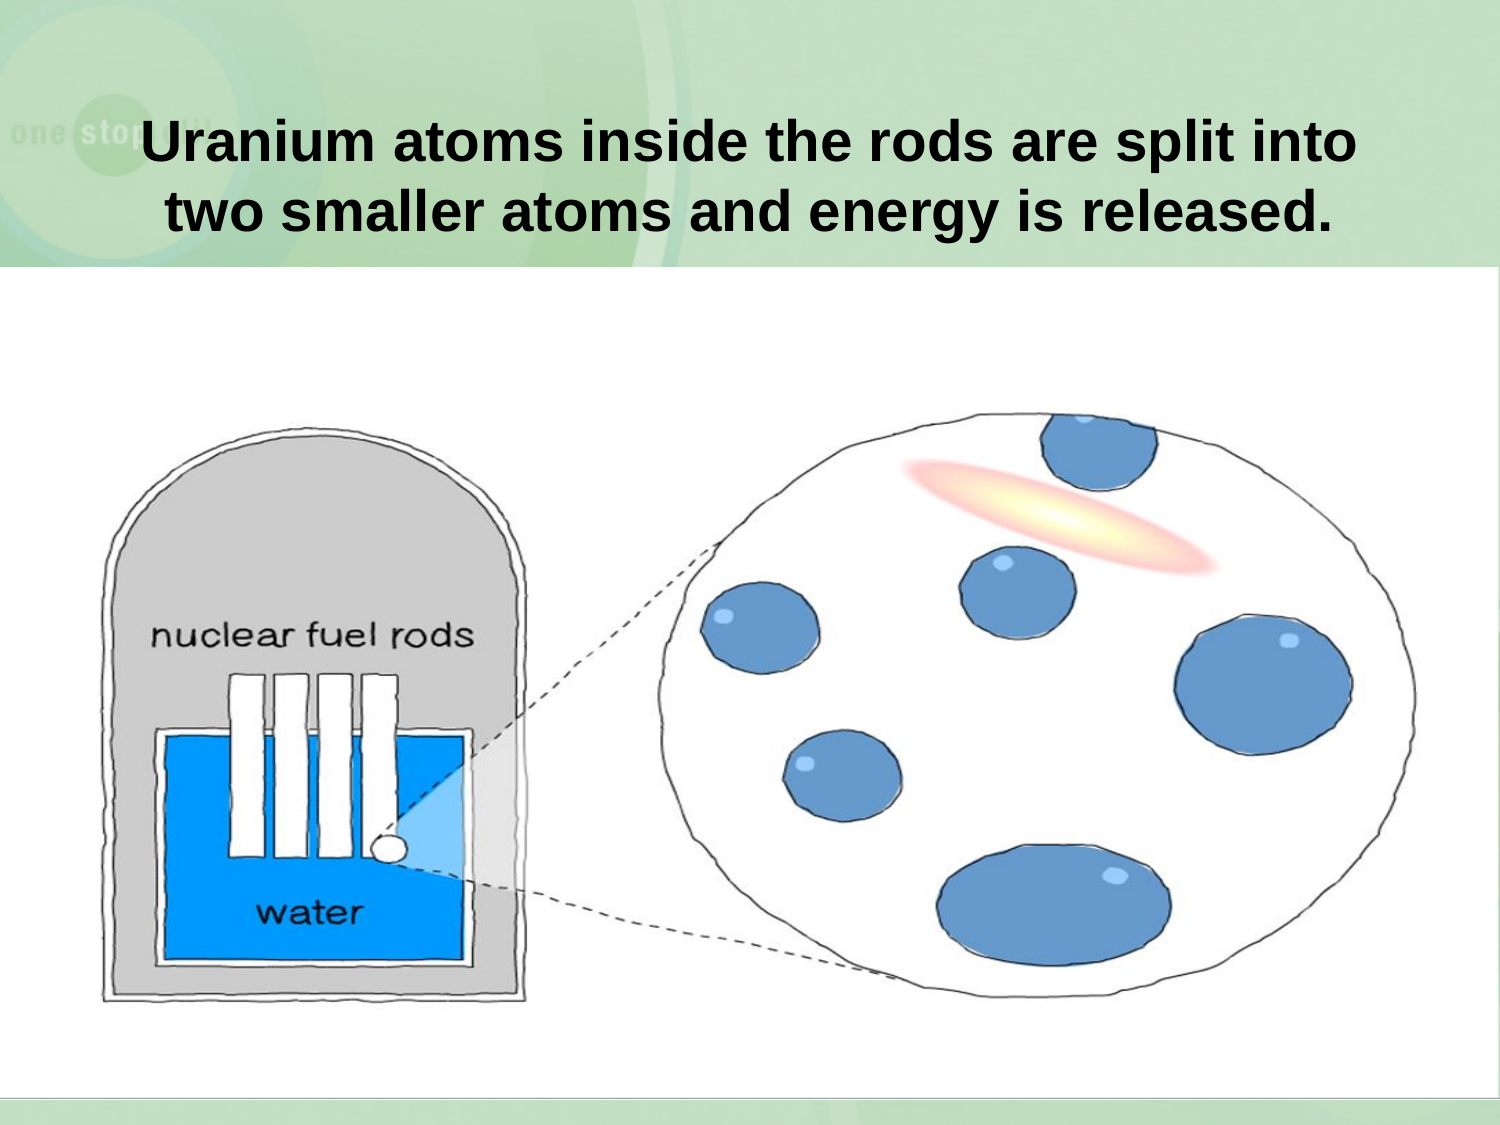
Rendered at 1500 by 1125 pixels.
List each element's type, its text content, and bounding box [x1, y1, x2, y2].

title Uranium atoms inside the rods are split into two smaller atoms and energy is released. [75, 79, 1425, 265]
picture [0, 0, 1500, 1125]
